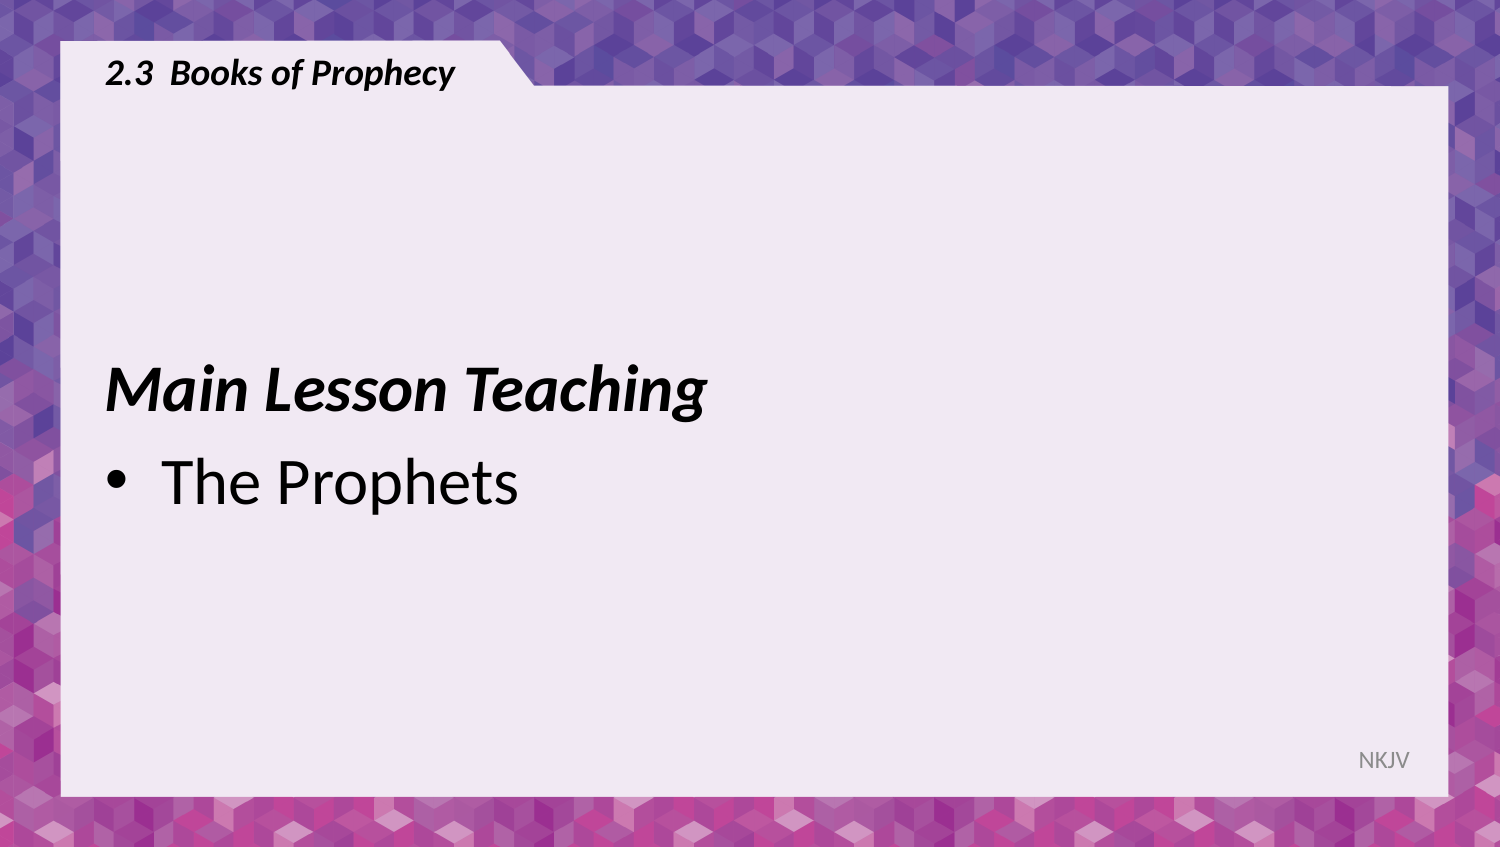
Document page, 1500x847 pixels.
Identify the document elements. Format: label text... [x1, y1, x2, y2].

picture [0, 0, 1500, 847]
footer NKJV [950, 736, 1425, 782]
list Main Lesson Teaching The Prophets [89, 141, 1403, 722]
title 2.3 Books of Prophecy [89, 33, 1420, 108]
